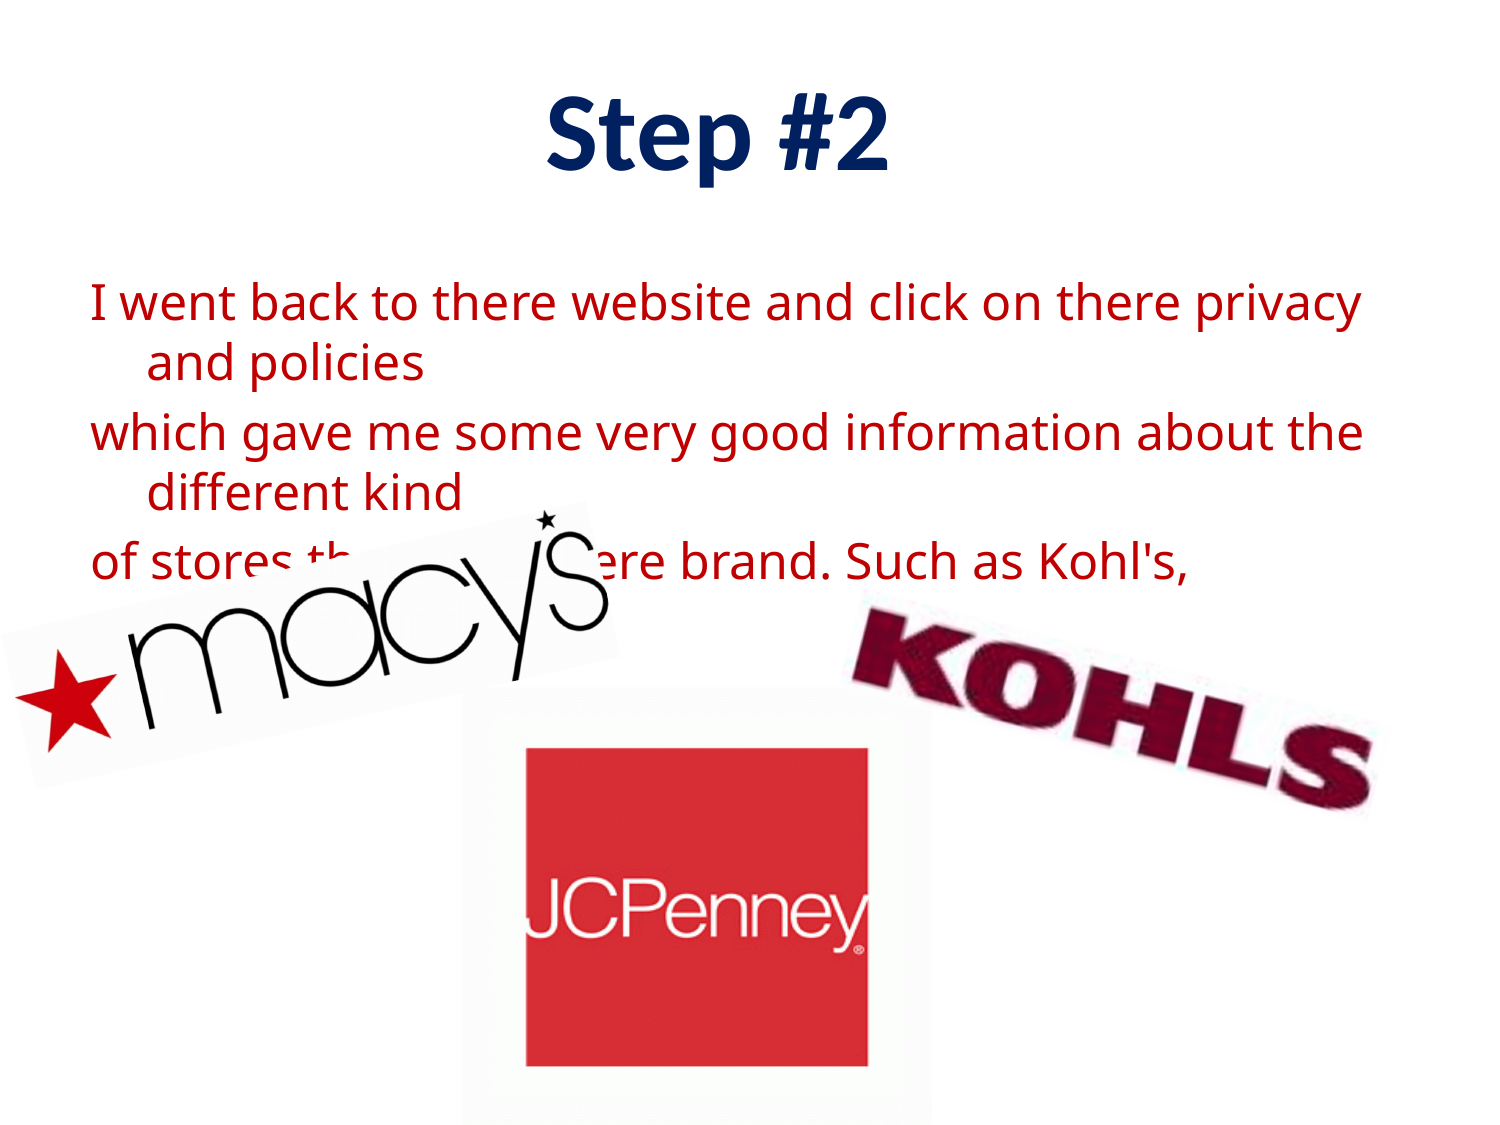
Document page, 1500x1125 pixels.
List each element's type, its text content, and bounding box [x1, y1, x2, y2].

list I went back to there website and click on there privacy and policies which gave me some very good information about the different kind of stores that have there brand. Such as Kohl's, JCPenney and Macy’s. [75, 262, 1425, 588]
picture [1, 501, 1390, 1125]
text_box Step #2 [530, 49, 908, 200]
